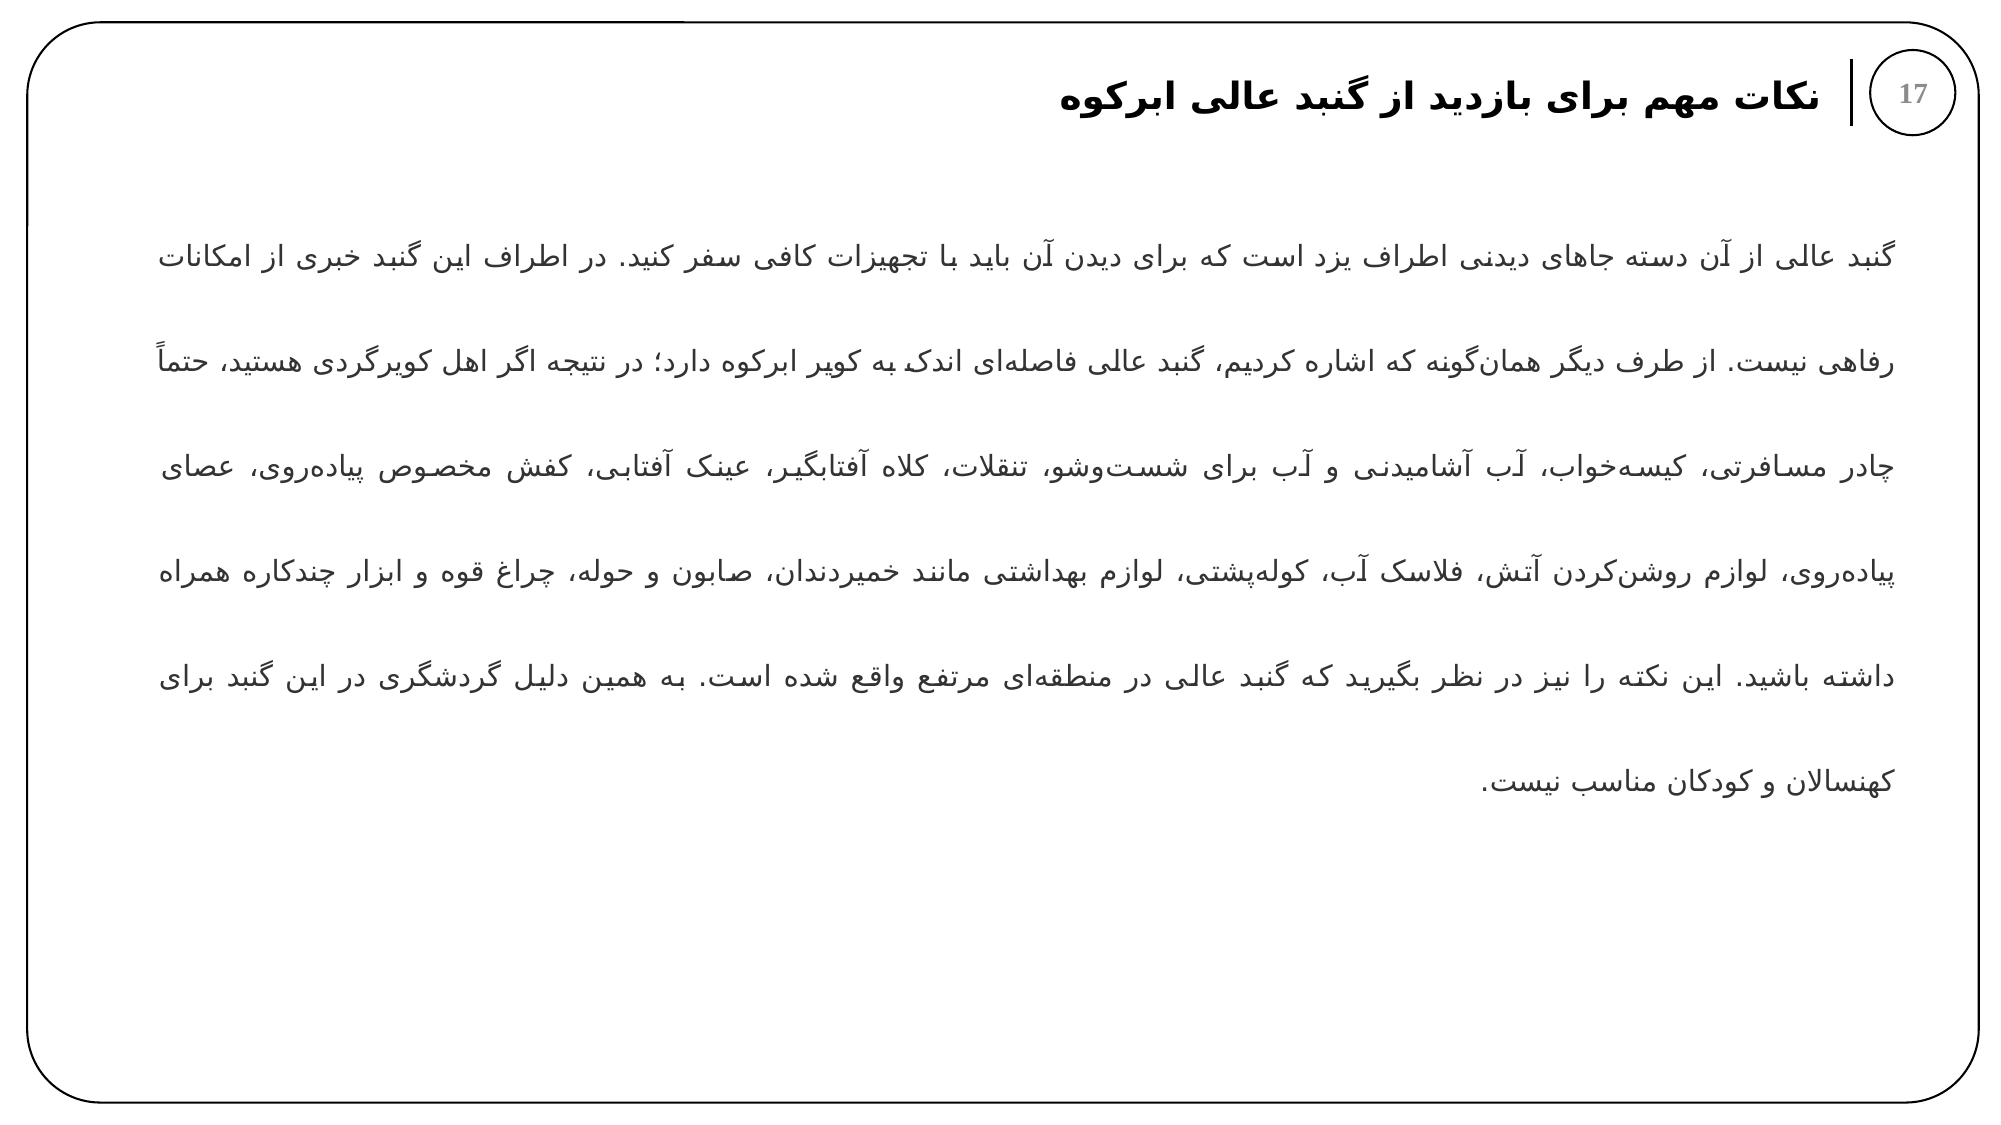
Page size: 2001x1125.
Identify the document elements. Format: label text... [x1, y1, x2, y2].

text_box گنبد عالی از آن دسته جاهای دیدنی اطراف یزد است که برای دیدن آن باید با تجهیزات کافی سفر کنید. در اطراف این گنبد خبری از امکانات رفاهی نیست. از طرف دیگر همان‌گونه که اشاره کردیم، گنبد عالی فاصله‌ای اندک به کویر ابرکوه دارد؛ در نتیجه اگر اهل کویرگردی هستید، حتماً‌ چادر مسافرتی، کیسه‌خواب،‌ آب آشامیدنی و آب برای شست‌وشو، تنقلات، کلاه آفتابگیر، عینک آفتابی، کفش‌ مخصوص پیاده‌روی، عصای پیاده‌روی، لوازم روشن‌کردن آتش، فلاسک آب، کوله‌پشتی، لوازم بهداشتی مانند خمیردندان، صابون و حوله، چراغ قوه و ابزار چندکاره همراه داشته باشید. این نکته را نیز در نظر بگیرید که گنبد عالی در منطقه‌ای مرتفع واقع شده است. به همین دلیل گردشگری در این گنبد برای کهنسالان و کودکان مناسب نیست. [141, 160, 1910, 805]
slide_number 17 [1879, 62, 1947, 122]
text_box نکات مهم برای بازدید از گنبد عالی ابرکوه [1025, 64, 1837, 125]
